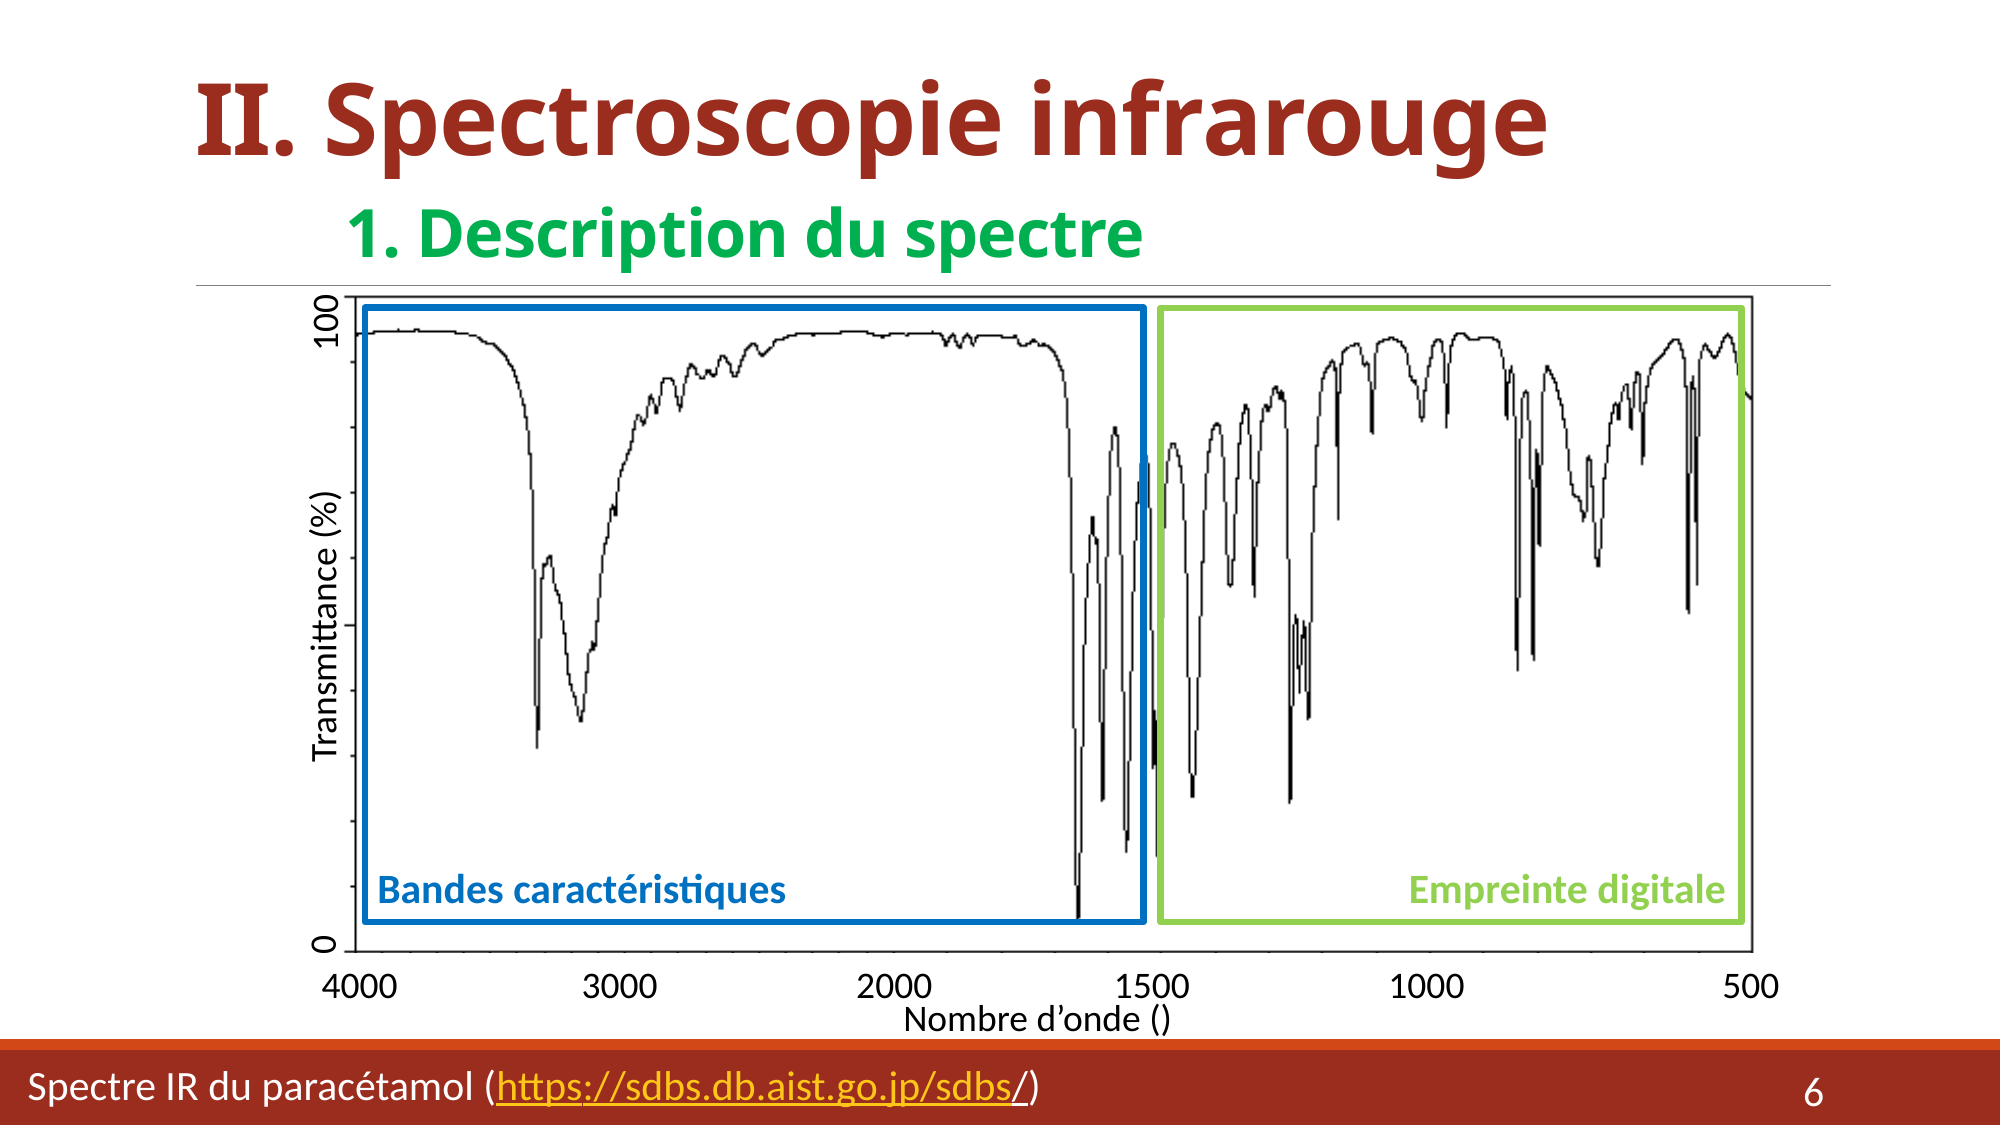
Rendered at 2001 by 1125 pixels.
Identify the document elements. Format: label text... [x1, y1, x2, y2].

text_box 0 [290, 918, 337, 970]
list Spectre IR du paracétamol (https://sdbs.db.aist.go.jp/sdbs/) [27, 1056, 1799, 1125]
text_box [340, 292, 1759, 964]
text_box 4000 3000 2000 1500 1000 500 [298, 953, 2000, 1013]
title II. Spectroscopie infrarouge 1. Description du spectre [180, 47, 1830, 285]
slide_number 6 [1624, 1059, 1840, 1120]
text_box 100 [293, 285, 353, 367]
text_box Transmittance (%) [291, 471, 337, 782]
